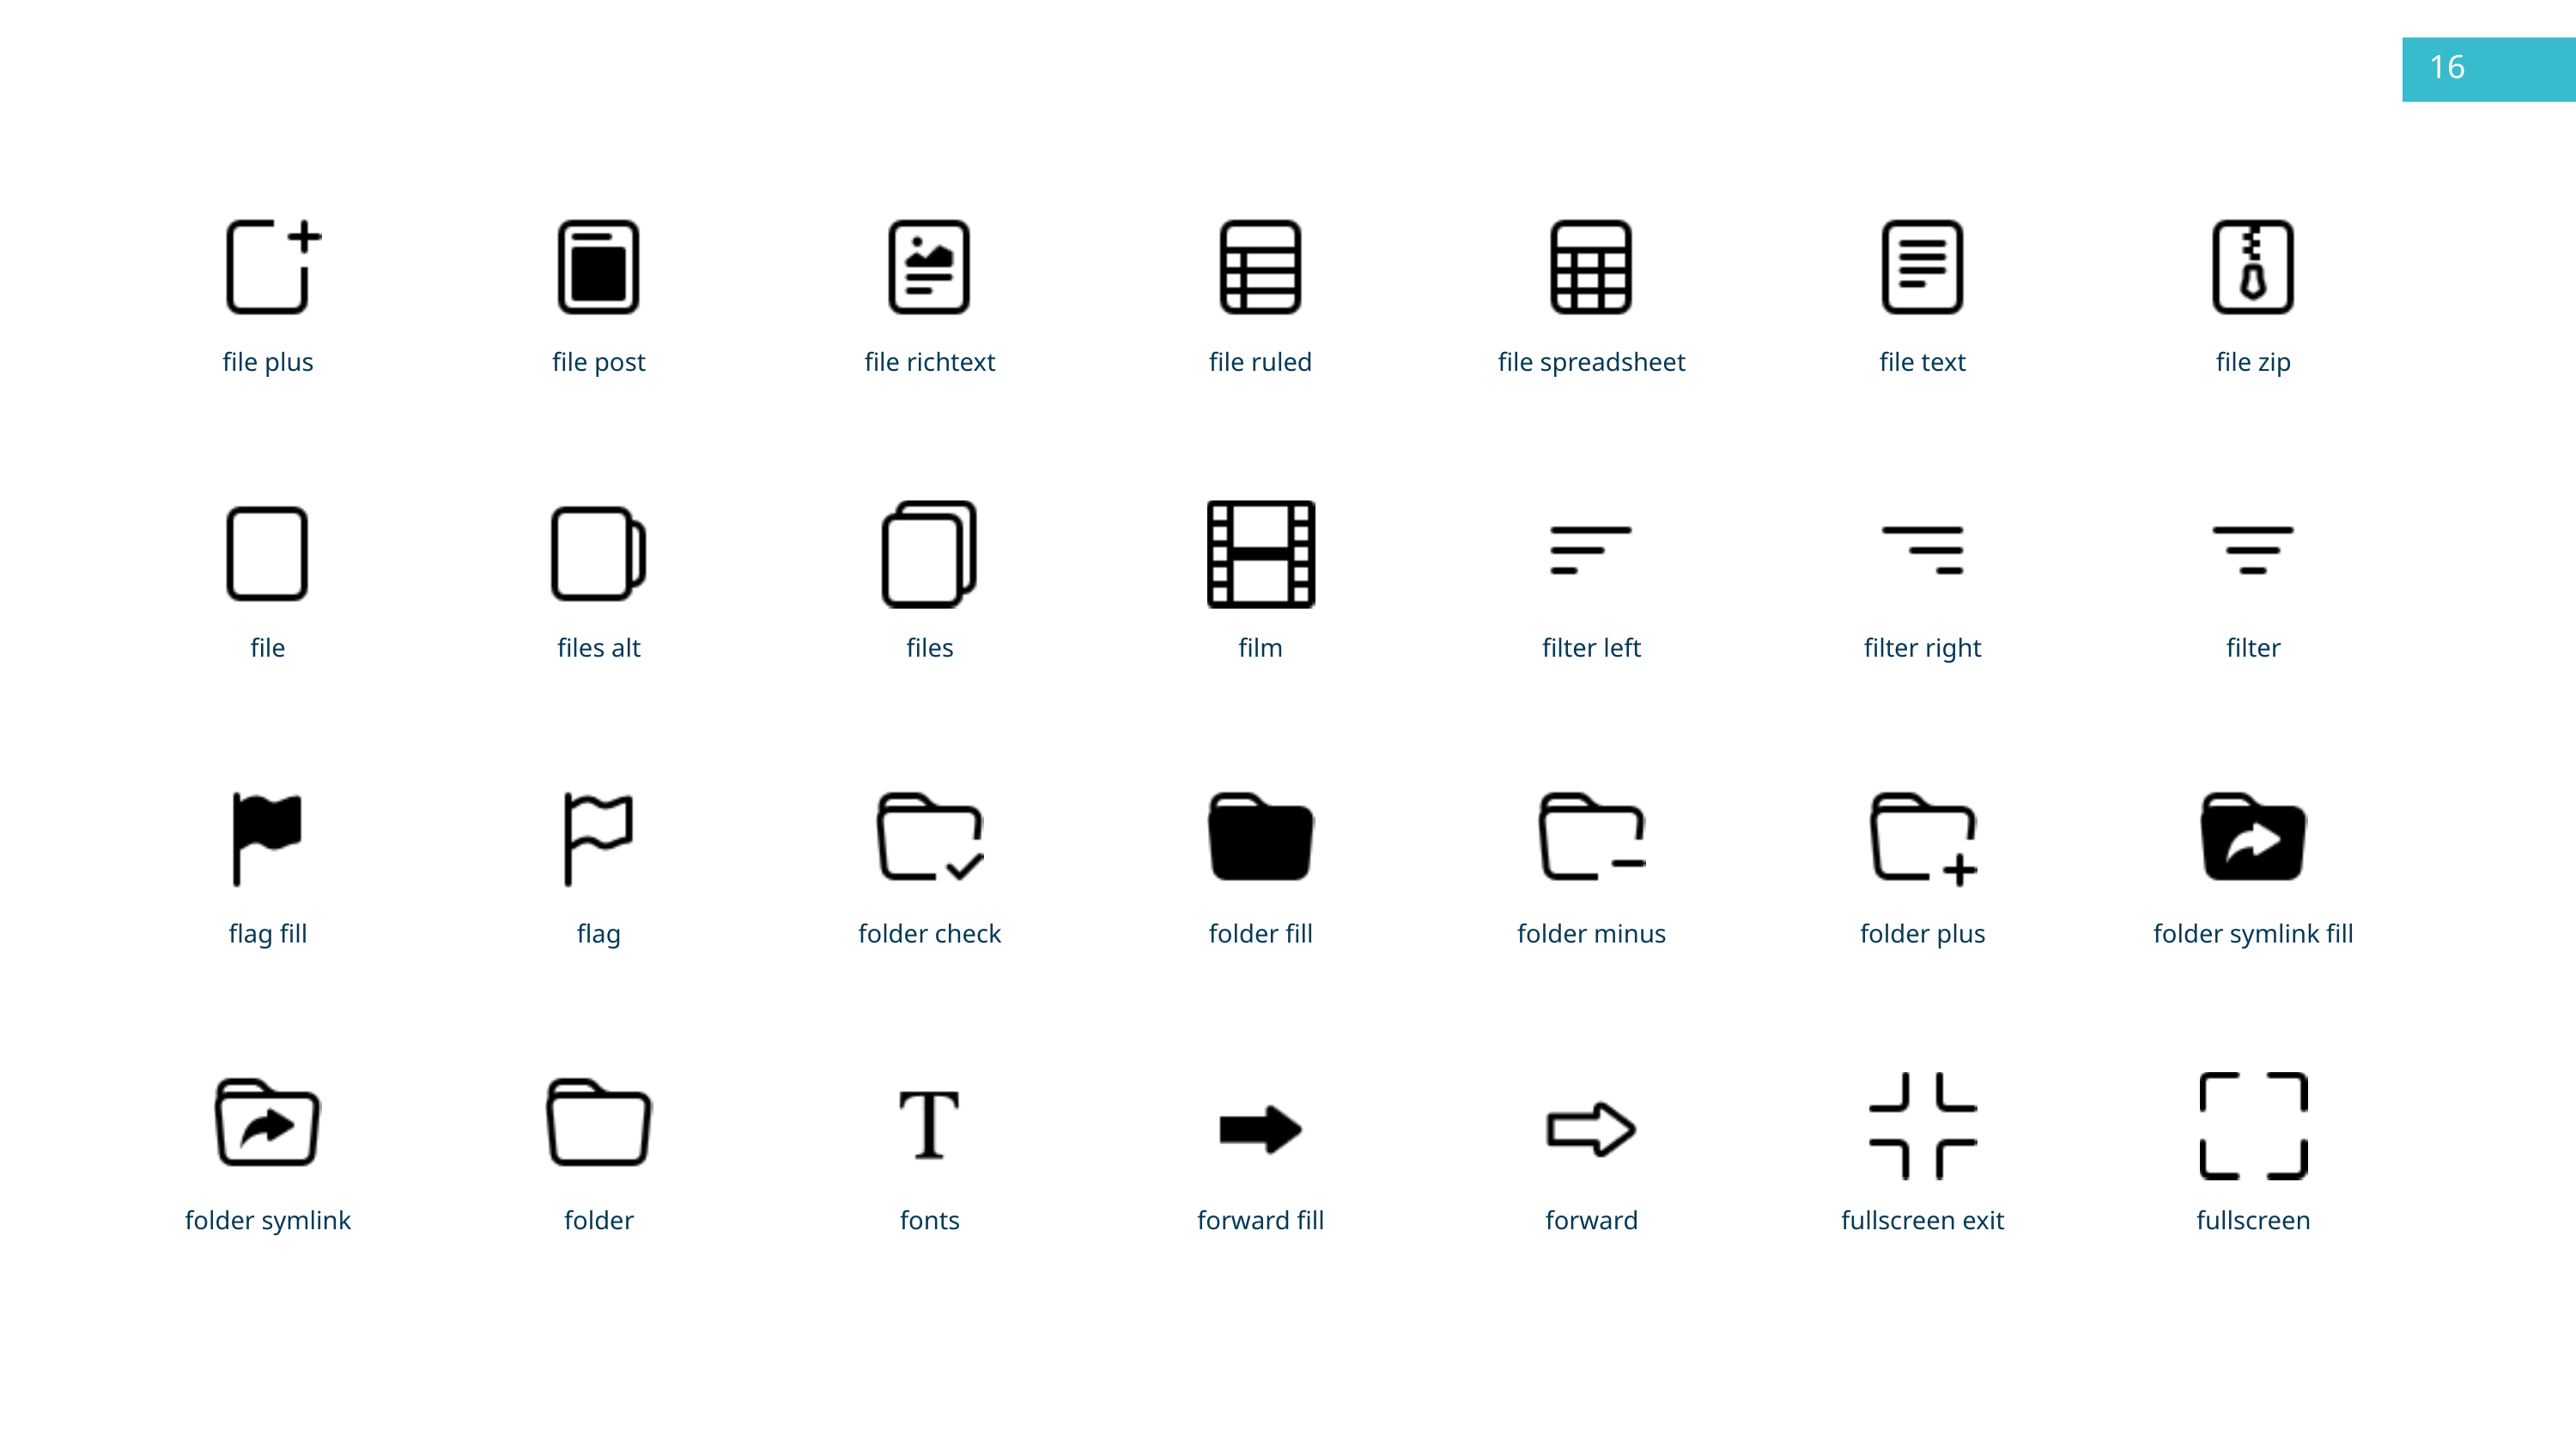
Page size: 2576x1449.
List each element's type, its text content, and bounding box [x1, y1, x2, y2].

text_box film [1082, 626, 1413, 669]
text_box folder fill [1082, 912, 1413, 955]
text_box folder minus [1413, 912, 1744, 955]
slide_number 16 [2415, 35, 2502, 100]
picture [545, 214, 653, 323]
picture [545, 786, 653, 894]
text_box file text [1744, 339, 2075, 383]
picture [876, 1072, 985, 1181]
picture [1538, 500, 1646, 609]
text_box folder symlink fill [2075, 912, 2433, 955]
text_box filter right [1744, 626, 2075, 669]
picture [214, 786, 323, 894]
picture [545, 500, 653, 609]
picture [1538, 1072, 1646, 1181]
text_box folder plus [1744, 912, 2075, 955]
picture [1538, 214, 1646, 323]
text_box file post [420, 339, 750, 383]
text_box flag fill [89, 912, 420, 955]
picture [1868, 786, 1978, 894]
picture [545, 1072, 653, 1181]
picture [2200, 214, 2308, 323]
text_box fonts [750, 1197, 1082, 1241]
picture [1207, 500, 1315, 609]
picture [1207, 214, 1315, 323]
text_box filter [2075, 626, 2433, 669]
text_box folder [420, 1197, 750, 1241]
picture [876, 214, 985, 323]
text_box file plus [89, 339, 420, 383]
text_box fullscreen exit [1744, 1197, 2075, 1241]
picture [876, 500, 985, 609]
picture [876, 786, 985, 894]
picture [1868, 1072, 1978, 1181]
text_box file [89, 626, 420, 669]
text_box file ruled [1082, 339, 1413, 383]
picture [2200, 1072, 2308, 1181]
text_box file zip [2075, 339, 2433, 383]
picture [1538, 786, 1646, 894]
picture [214, 214, 323, 323]
picture [1207, 786, 1315, 894]
text_box folder check [750, 912, 1082, 955]
picture [214, 1072, 323, 1181]
text_box fullscreen [2075, 1197, 2433, 1241]
text_box folder symlink [89, 1197, 420, 1241]
text_box files [750, 626, 1082, 669]
text_box forward [1413, 1197, 1744, 1241]
text_box file spreadsheet [1413, 339, 1744, 383]
picture [2200, 786, 2308, 894]
picture [1207, 1072, 1315, 1181]
picture [2200, 500, 2308, 609]
text_box forward fill [1082, 1197, 1413, 1241]
text_box file richtext [750, 339, 1082, 383]
text_box flag [420, 912, 750, 955]
picture [1868, 214, 1978, 323]
picture [214, 500, 323, 609]
picture [1868, 500, 1978, 609]
text_box filter left [1413, 626, 1744, 669]
text_box files alt [420, 626, 750, 669]
